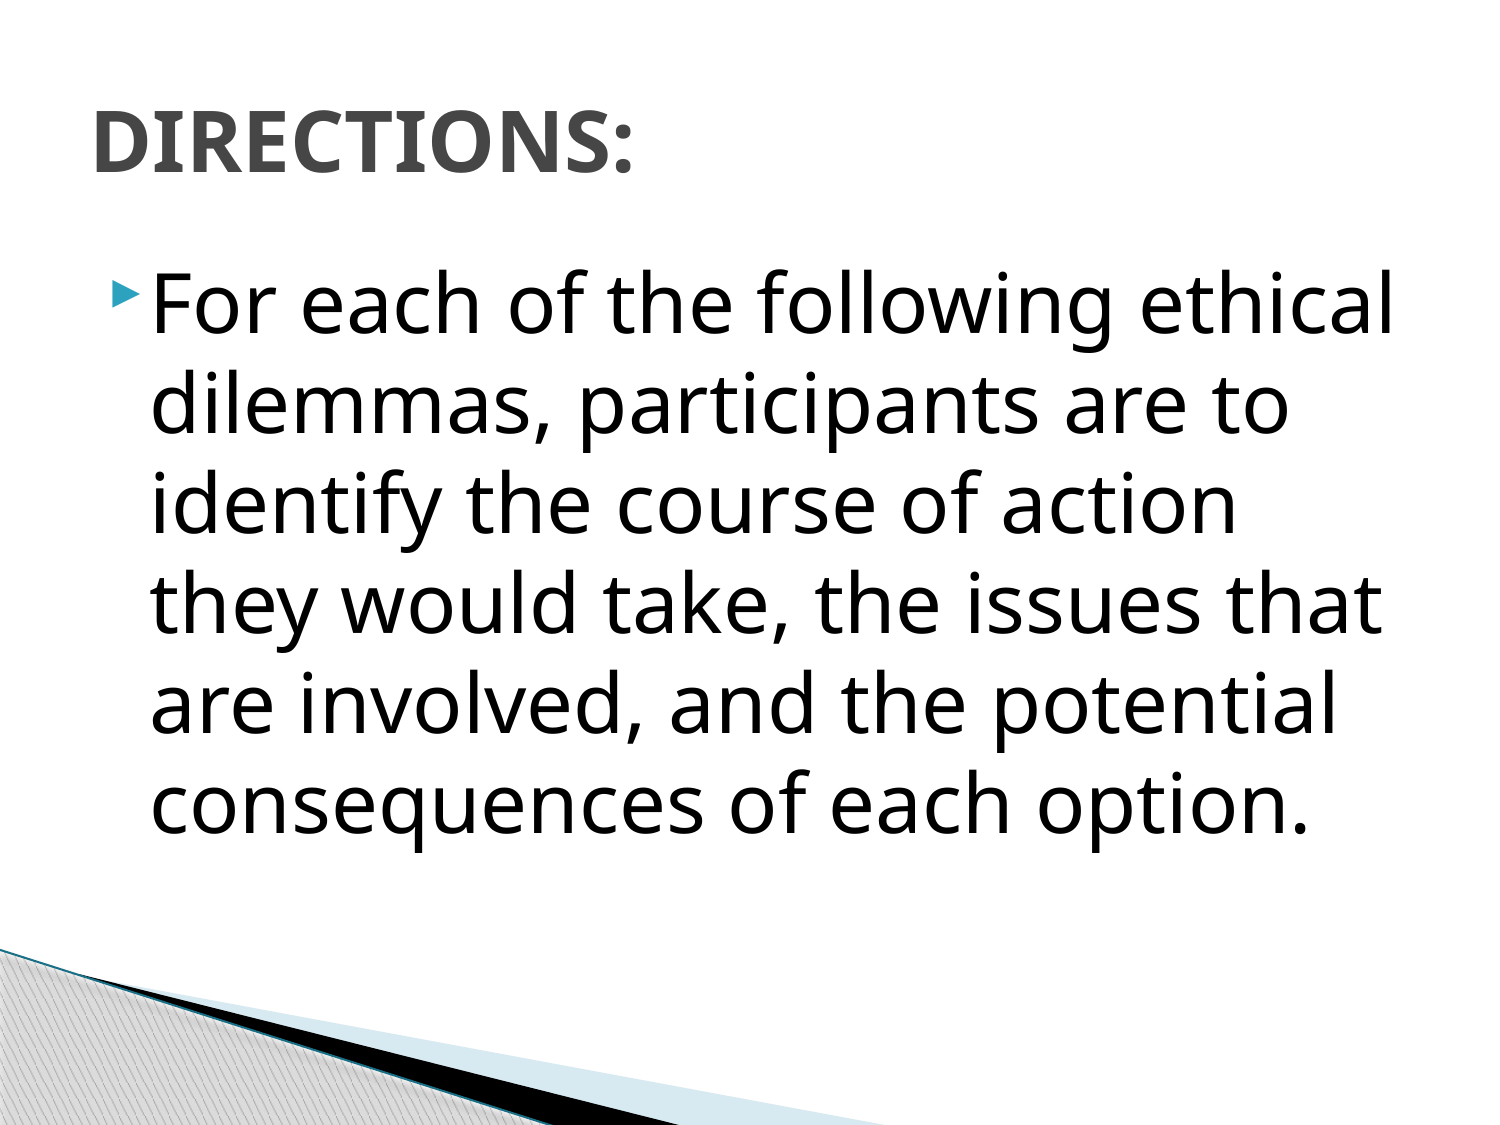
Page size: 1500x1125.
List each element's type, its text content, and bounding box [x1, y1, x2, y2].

list For each of the following ethical dilemmas, participants are to identify the course of action they would take, the issues that are involved, and the potential consequences of each option. [75, 243, 1425, 986]
title DIRECTIONS: [75, 45, 1425, 233]
